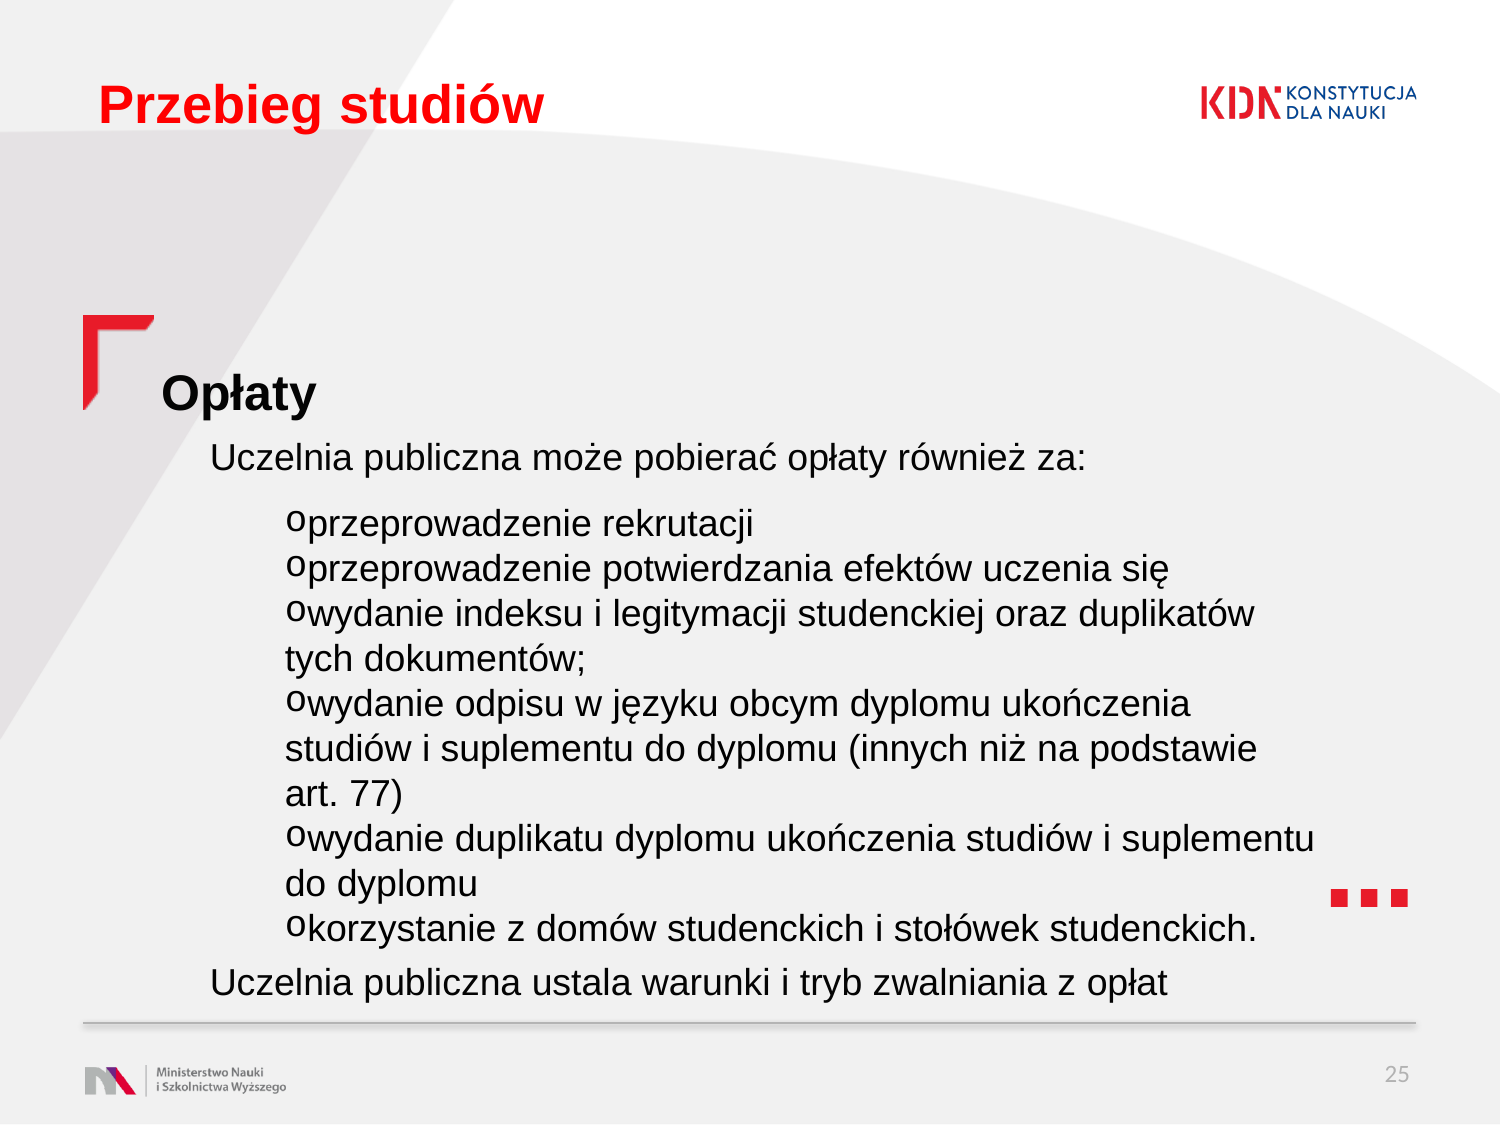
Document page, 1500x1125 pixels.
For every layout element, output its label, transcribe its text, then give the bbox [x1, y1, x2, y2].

picture [0, 0, 1500, 1125]
title Przebieg studiów [83, 74, 1170, 143]
list Opłaty [146, 341, 1252, 423]
list Uczelnia publiczna może pobierać opłaty również za: przeprowadzenie rekrutacji przeprowadzenie potwierdzania efektów uczenia się wydanie indeksu i legitymacji studenckiej oraz duplikatów tych dokumentów; wydanie odpisu w języku obcym dyplomu ukończenia studiów i suplementu do dyplomu (innych niż na podstawie art. 77) wydanie duplikatu dyplomu ukończenia studiów i suplementu do dyplomu korzystanie z domów studenckich i stołówek studenckich. Uczelnia publiczna ustala warunki i tryb zwalniania z opłat [194, 416, 1338, 925]
slide_number 25 [1074, 1042, 1425, 1103]
